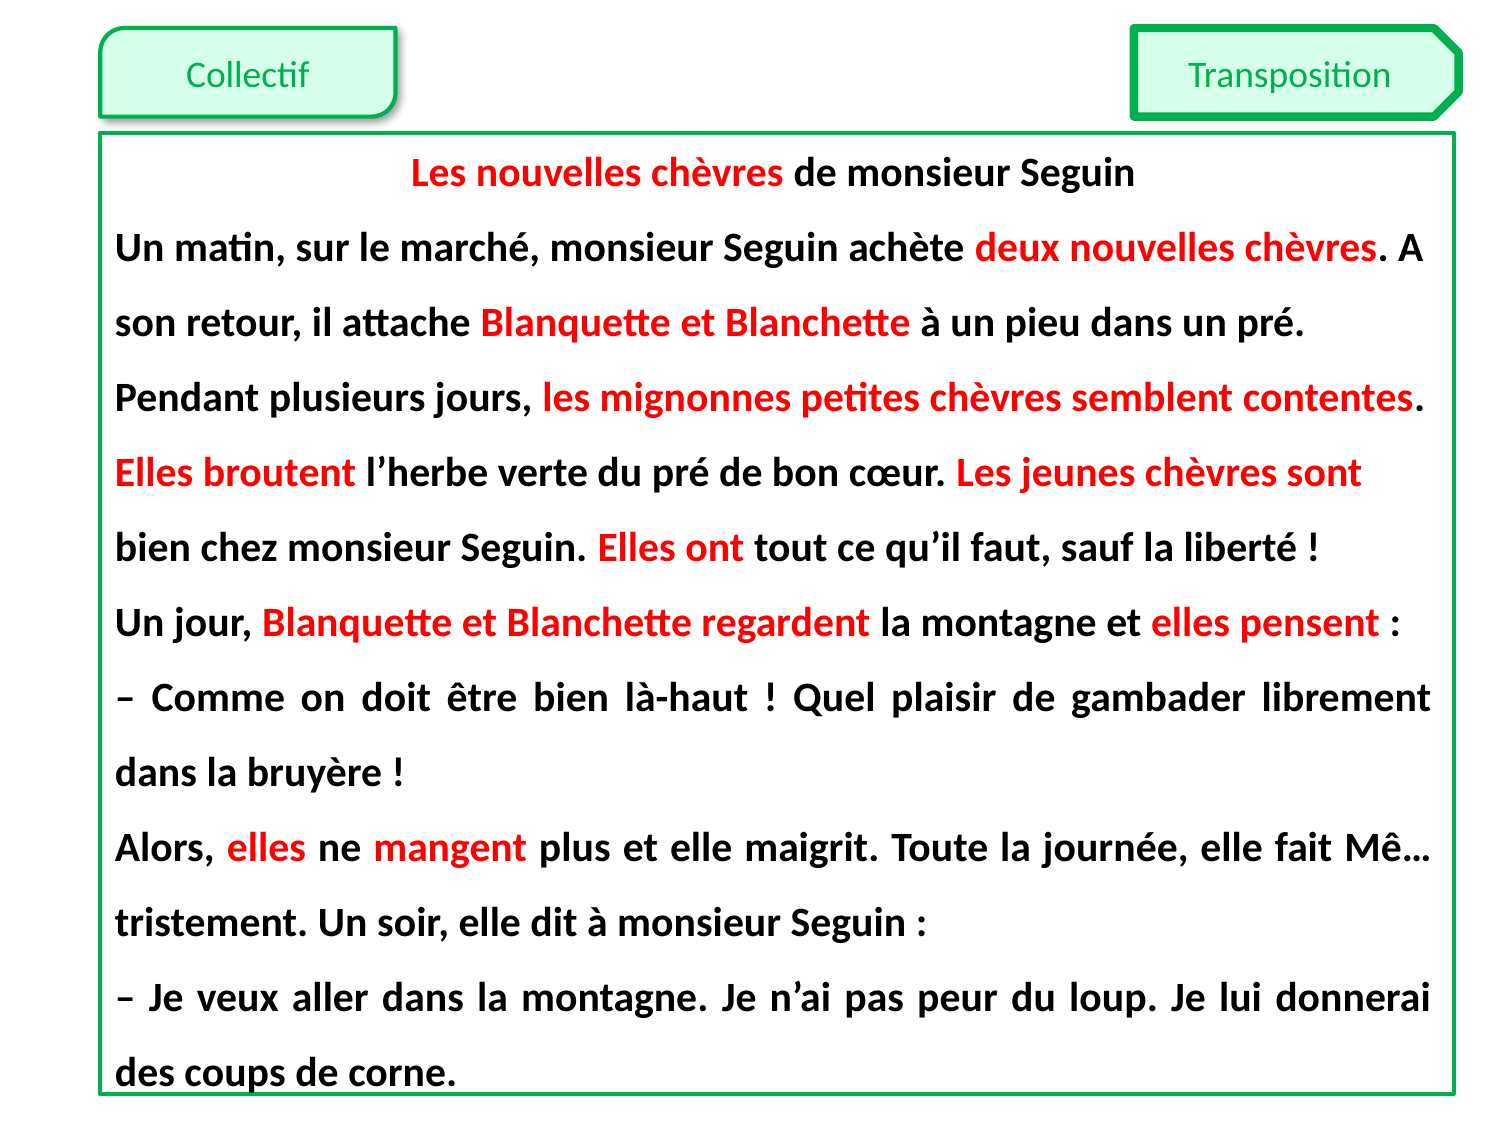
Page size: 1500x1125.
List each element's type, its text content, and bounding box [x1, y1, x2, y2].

text_box Les nouvelles chèvres de monsieur Seguin Un matin, sur le marché, monsieur Seguin achète deux nouvelles chèvres. A son retour, il attache Blanquette et Blanchette à un pieu dans un pré. Pendant plusieurs jours, les mignonnes petites chèvres semblent contentes. Elles broutent l’herbe verte du pré de bon cœur. Les jeunes chèvres sont bien chez monsieur Seguin. Elles ont tout ce qu’il faut, sauf la liberté ! Un jour, Blanquette et Blanchette regardent la montagne et elles pensent : – Comme on doit être bien là-haut ! Quel plaisir de gambader librement dans la bruyère ! Alors, elles ne mangent plus et elle maigrit. Toute la journée, elle fait Mê… tristement. Un soir, elle dit à monsieur Seguin : – Je veux aller dans la montagne. Je n’ai pas peur du loup. Je lui donnerai des coups de corne. [100, 137, 1447, 1102]
